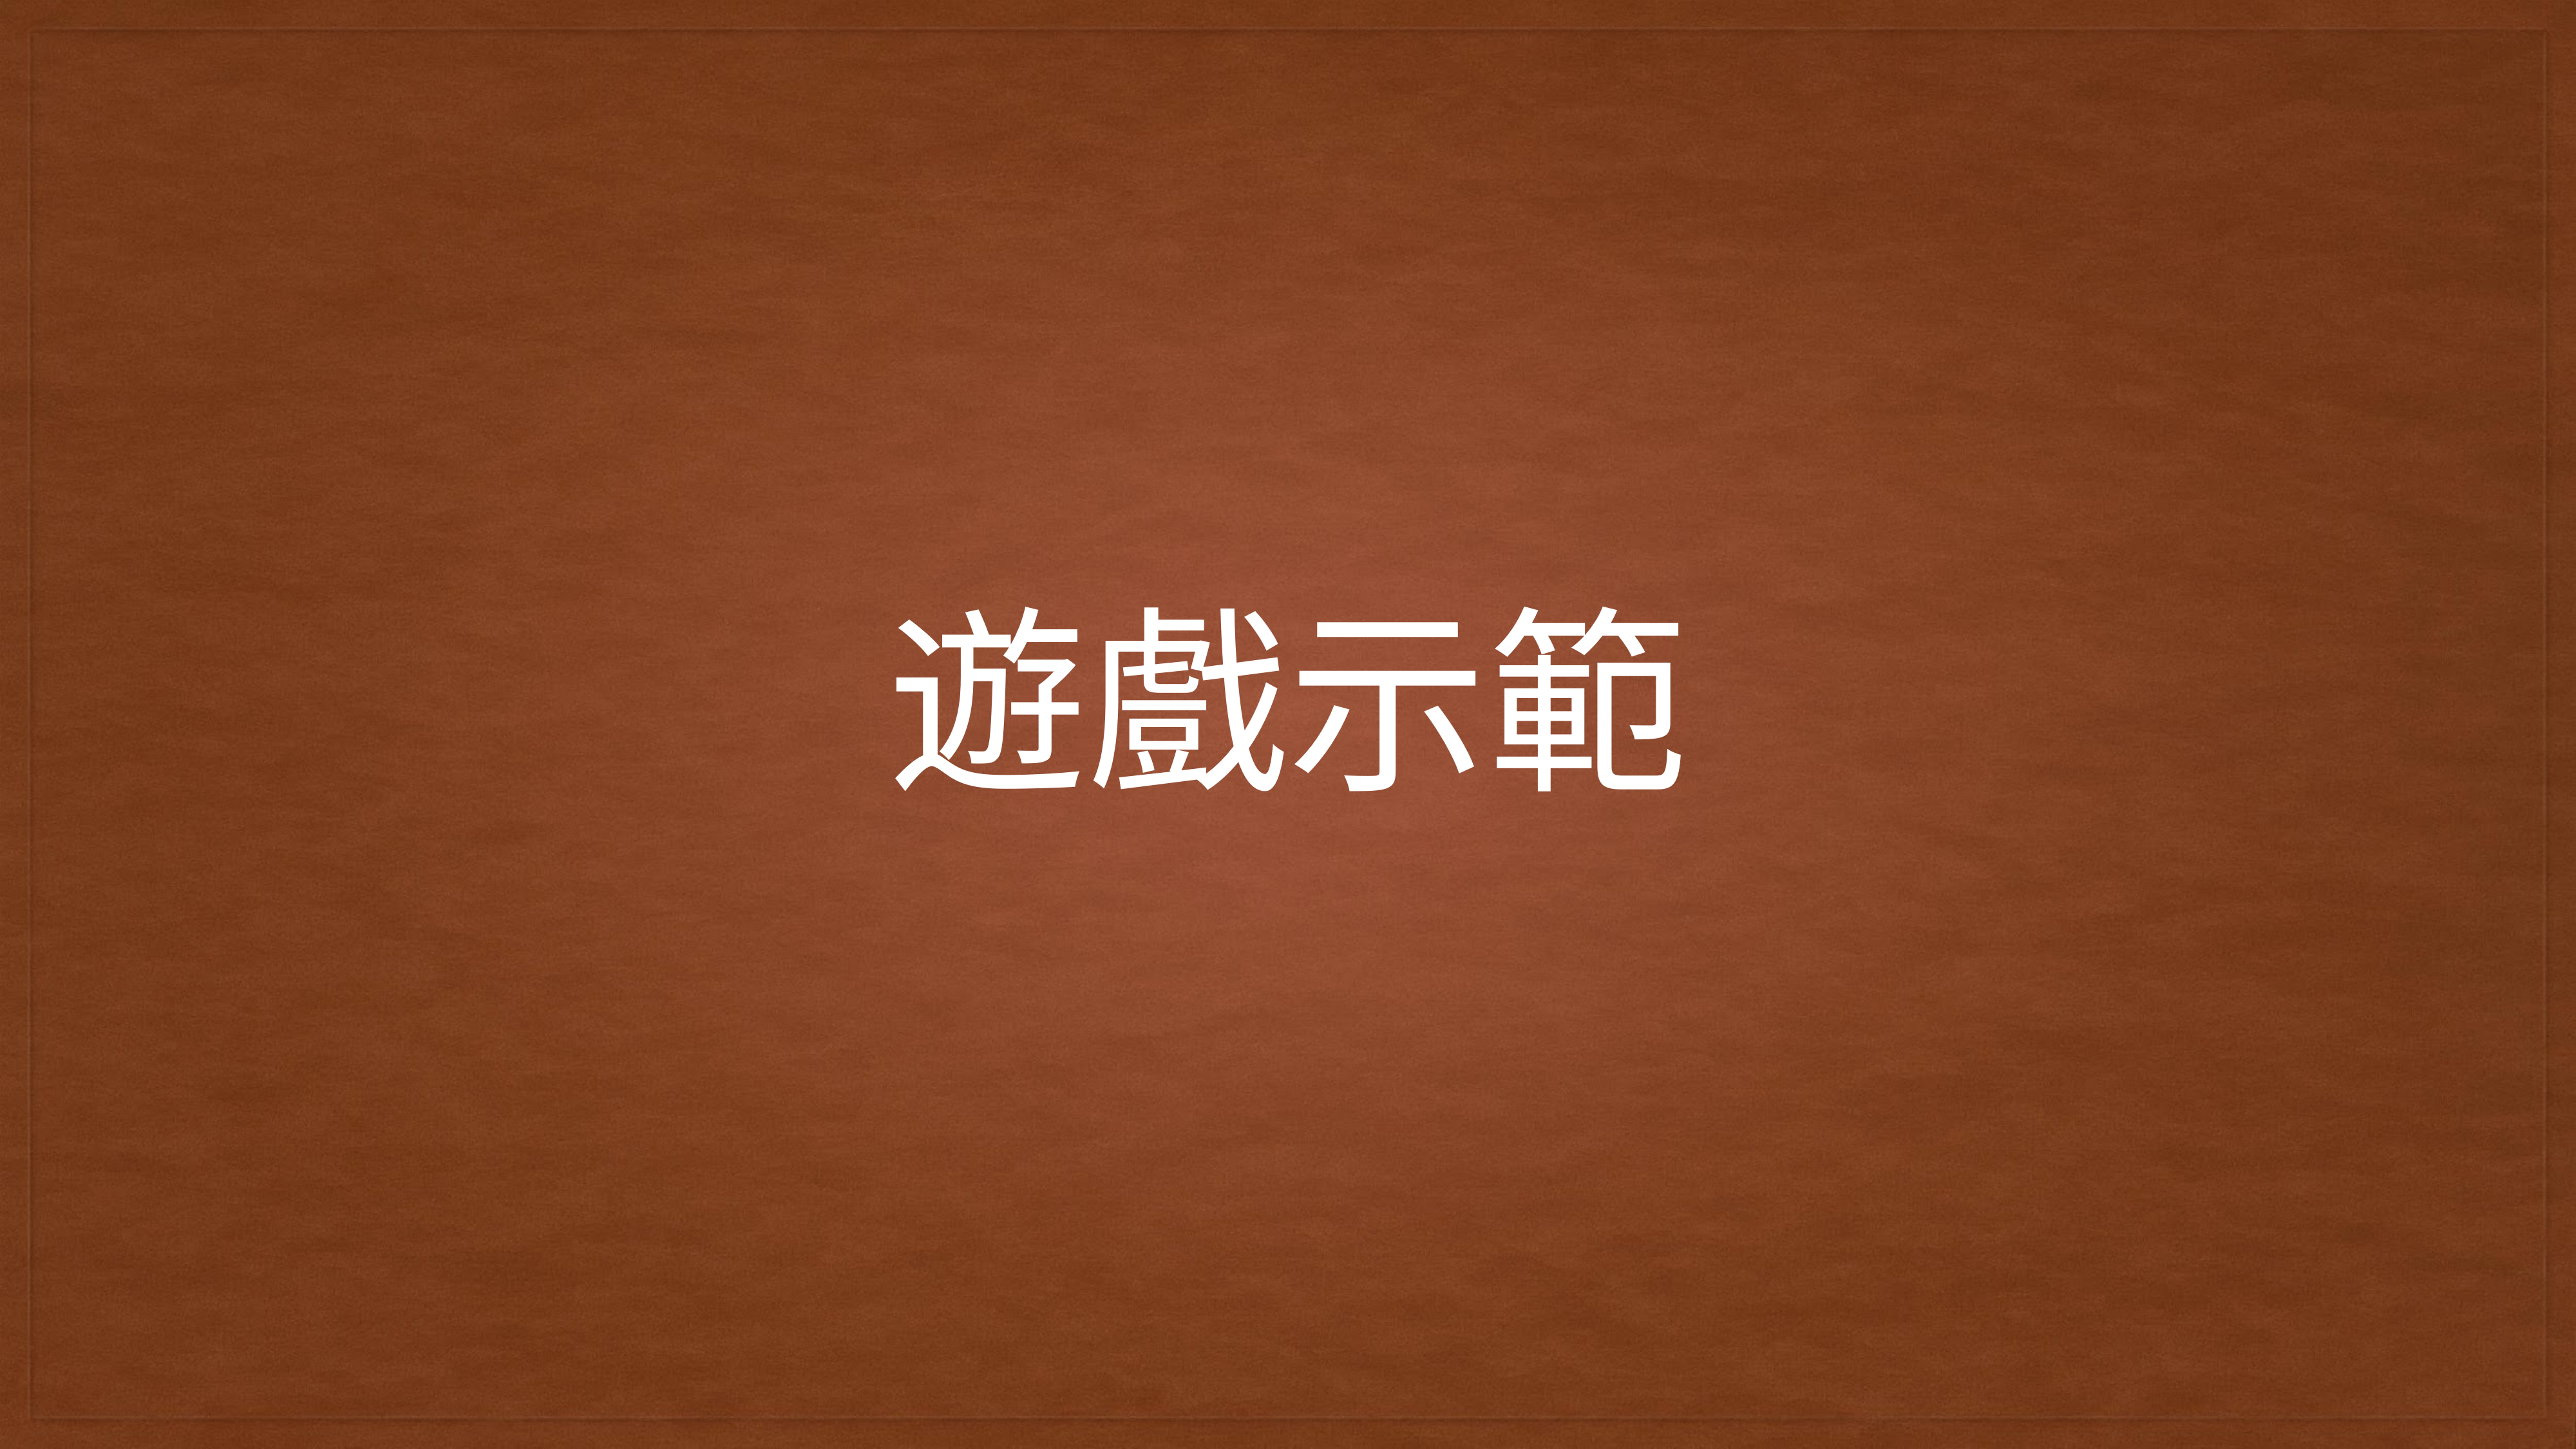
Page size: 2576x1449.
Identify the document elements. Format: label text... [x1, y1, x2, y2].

picture [0, 0, 2576, 1449]
title 遊戲示範 [133, 570, 2443, 1148]
